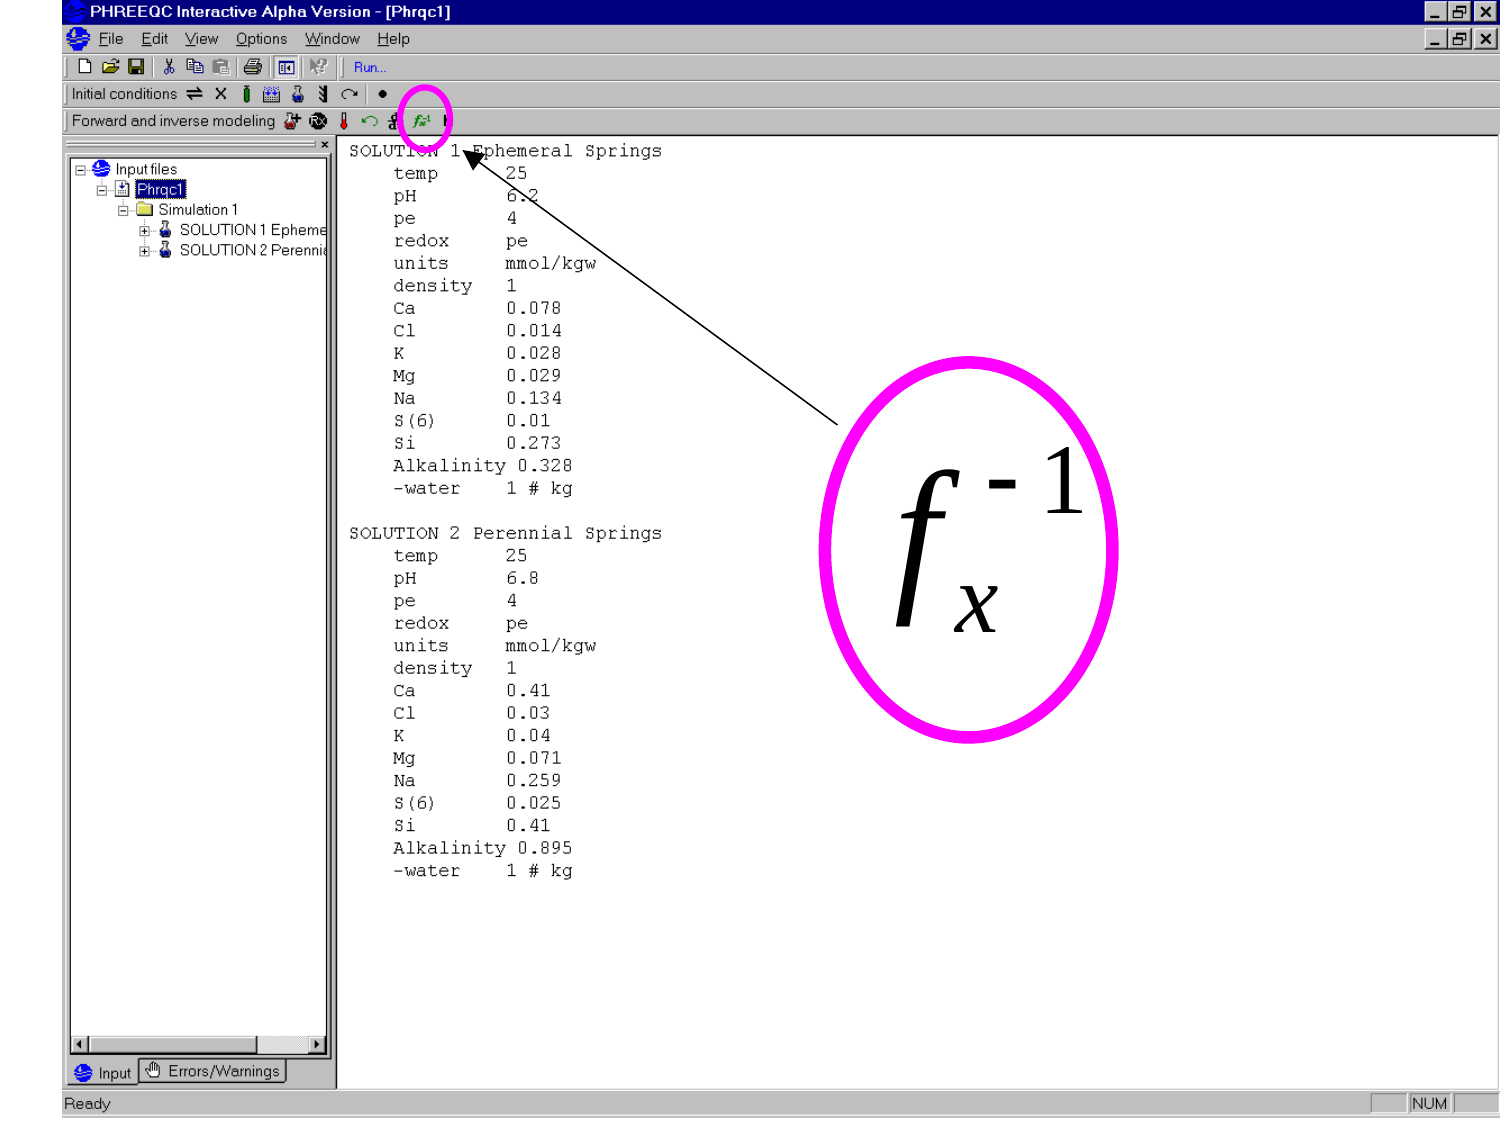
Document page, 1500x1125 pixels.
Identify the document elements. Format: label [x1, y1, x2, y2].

text_box [837, 403, 1117, 676]
picture [62, 0, 1500, 1118]
